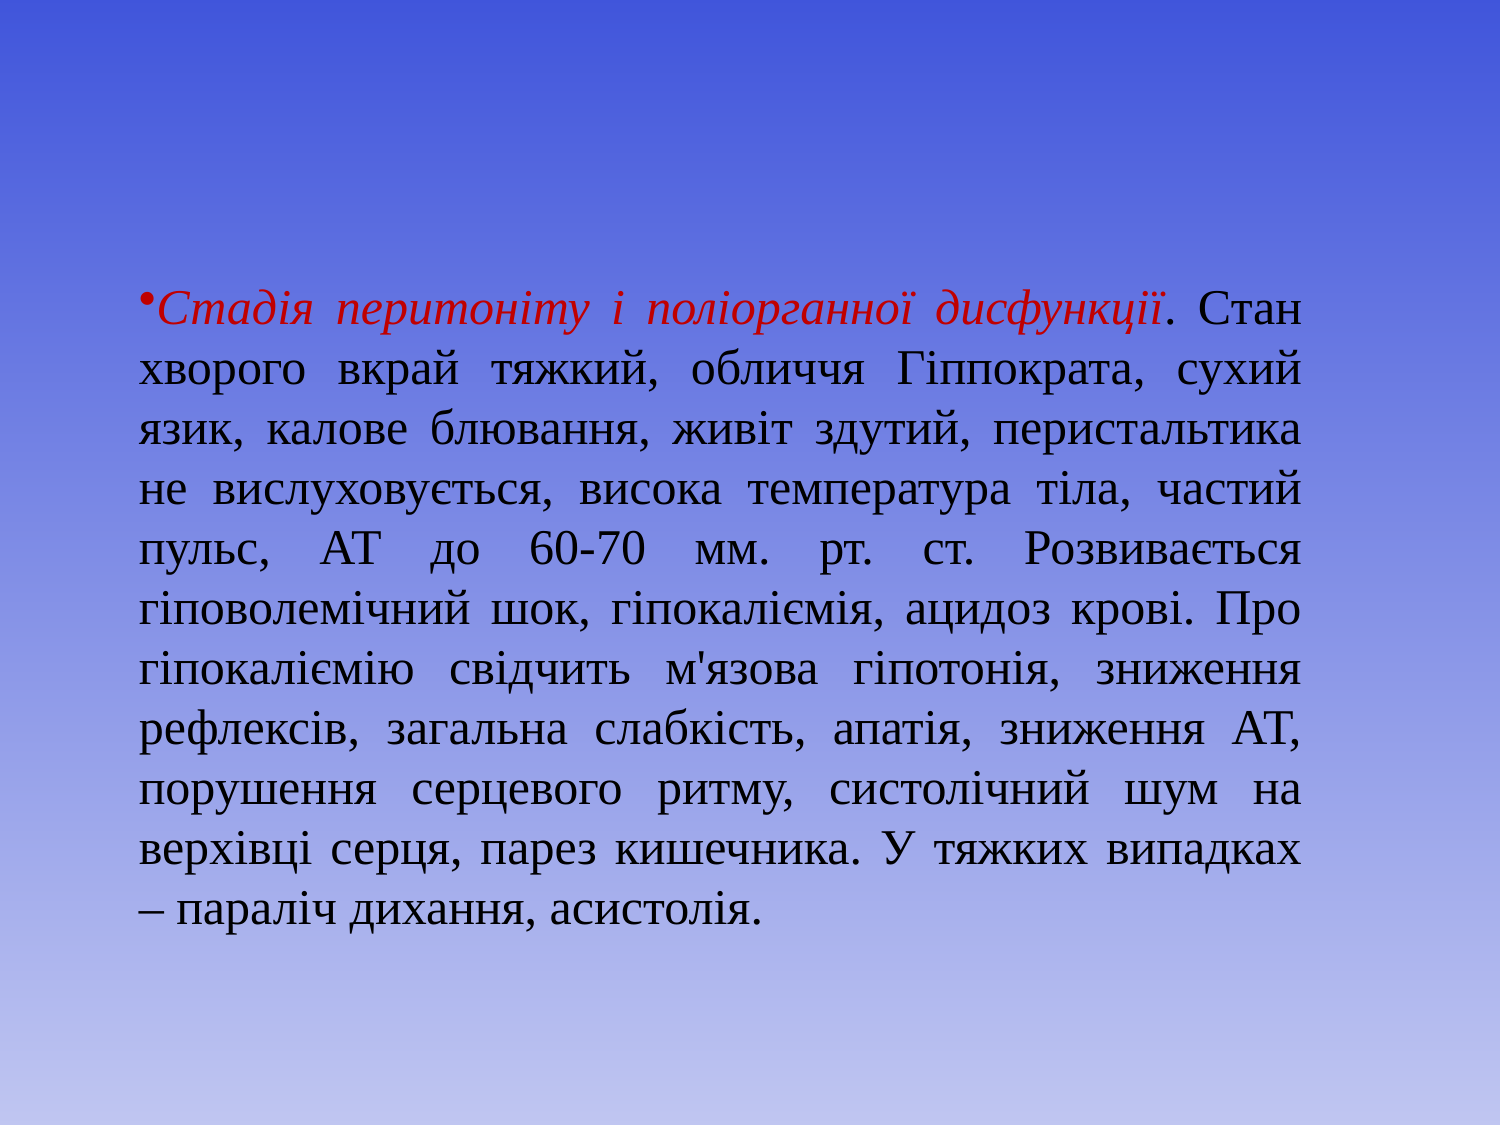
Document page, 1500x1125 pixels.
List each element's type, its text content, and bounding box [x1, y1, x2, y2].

text_box Стадія перитоніту і поліорганної дисфункції. Стан хворого вкрай тяжкий, обличчя Гіппократа, сухий язик, калове блювання, живіт здутий, перистальтика не вислуховується, висока температура тіла, частий пульс, АТ до 60-70 мм. рт. ст. Розвивається гіповолемічний шок, гіпокаліємія, ацидоз крові. Про гіпокаліємію свідчить м'язова гіпотонія, зниження рефлексів, загальна слабкість, апатія, зниження АТ, порушення серцевого ритму, систолічний шум на верхівці серця, парез кишечника. У тяжких випадках – параліч дихання, асистолія. [123, 267, 1317, 942]
